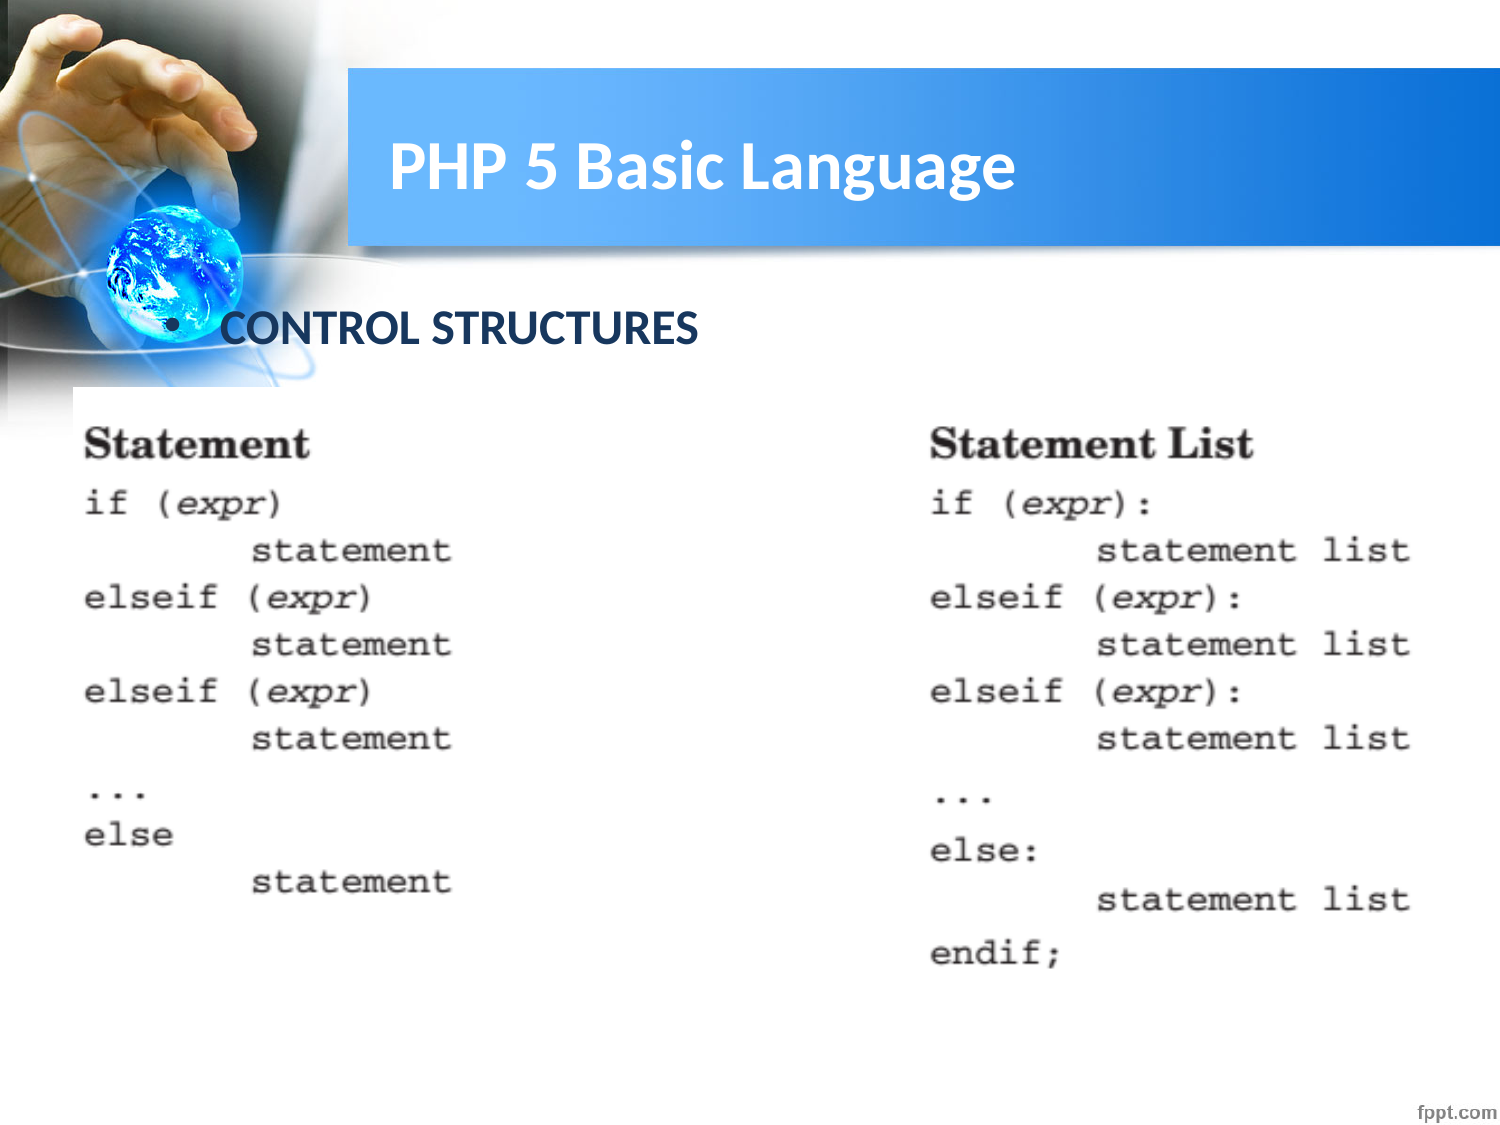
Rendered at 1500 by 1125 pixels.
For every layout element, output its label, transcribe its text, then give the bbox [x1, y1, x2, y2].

picture [0, 0, 1500, 1125]
list CONTROL STRUCTURES [148, 286, 1477, 1039]
title PHP 5 Basic Language [374, 111, 1452, 212]
